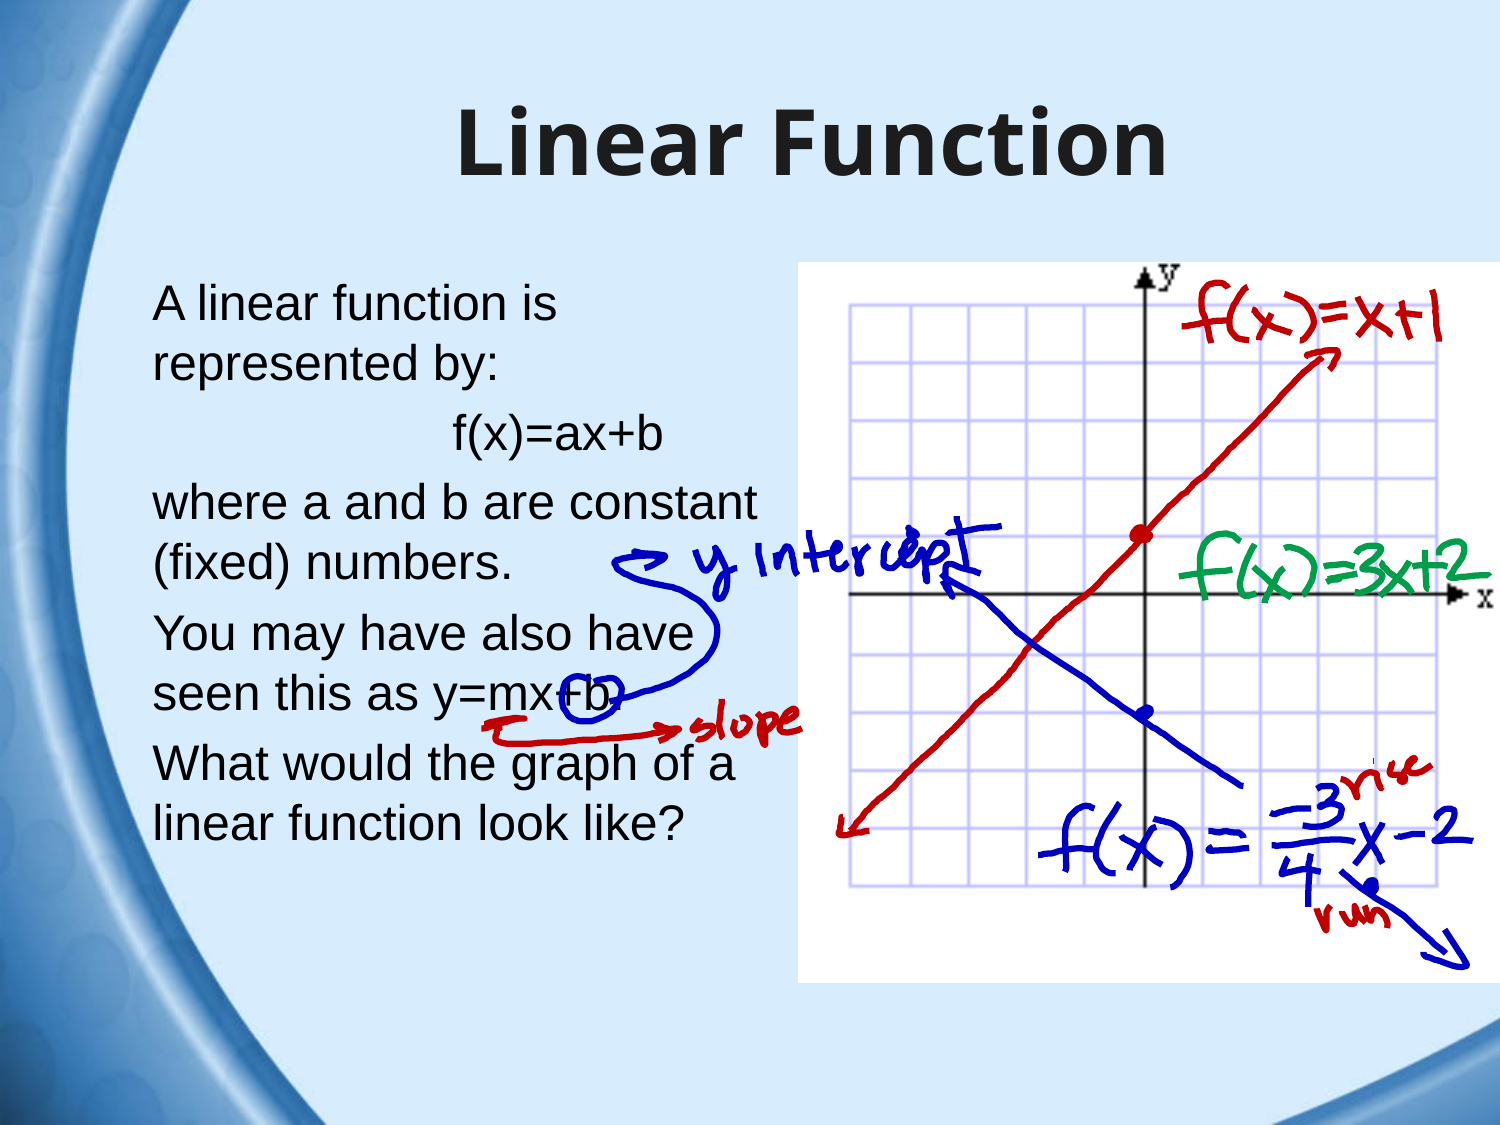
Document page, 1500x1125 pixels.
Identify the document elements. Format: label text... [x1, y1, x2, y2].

text_box [718, 698, 724, 739]
text_box [561, 675, 621, 723]
text_box [774, 545, 792, 570]
text_box [756, 712, 777, 746]
picture [0, 0, 1500, 1125]
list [797, 262, 1500, 983]
text_box [691, 718, 715, 741]
list A linear function is represented by: f(x)=ax+b where a and b are constant (fixed) numbers. You may have also have seen this as y=mx+b. What would the graph of a linear function look like? [137, 262, 801, 1006]
text_box [732, 716, 751, 737]
text_box [694, 547, 738, 600]
text_box [494, 724, 680, 745]
text_box [757, 542, 765, 577]
text_box [775, 708, 792, 734]
title Linear Function [137, 44, 1488, 233]
text_box [609, 550, 718, 703]
text_box [481, 717, 526, 730]
